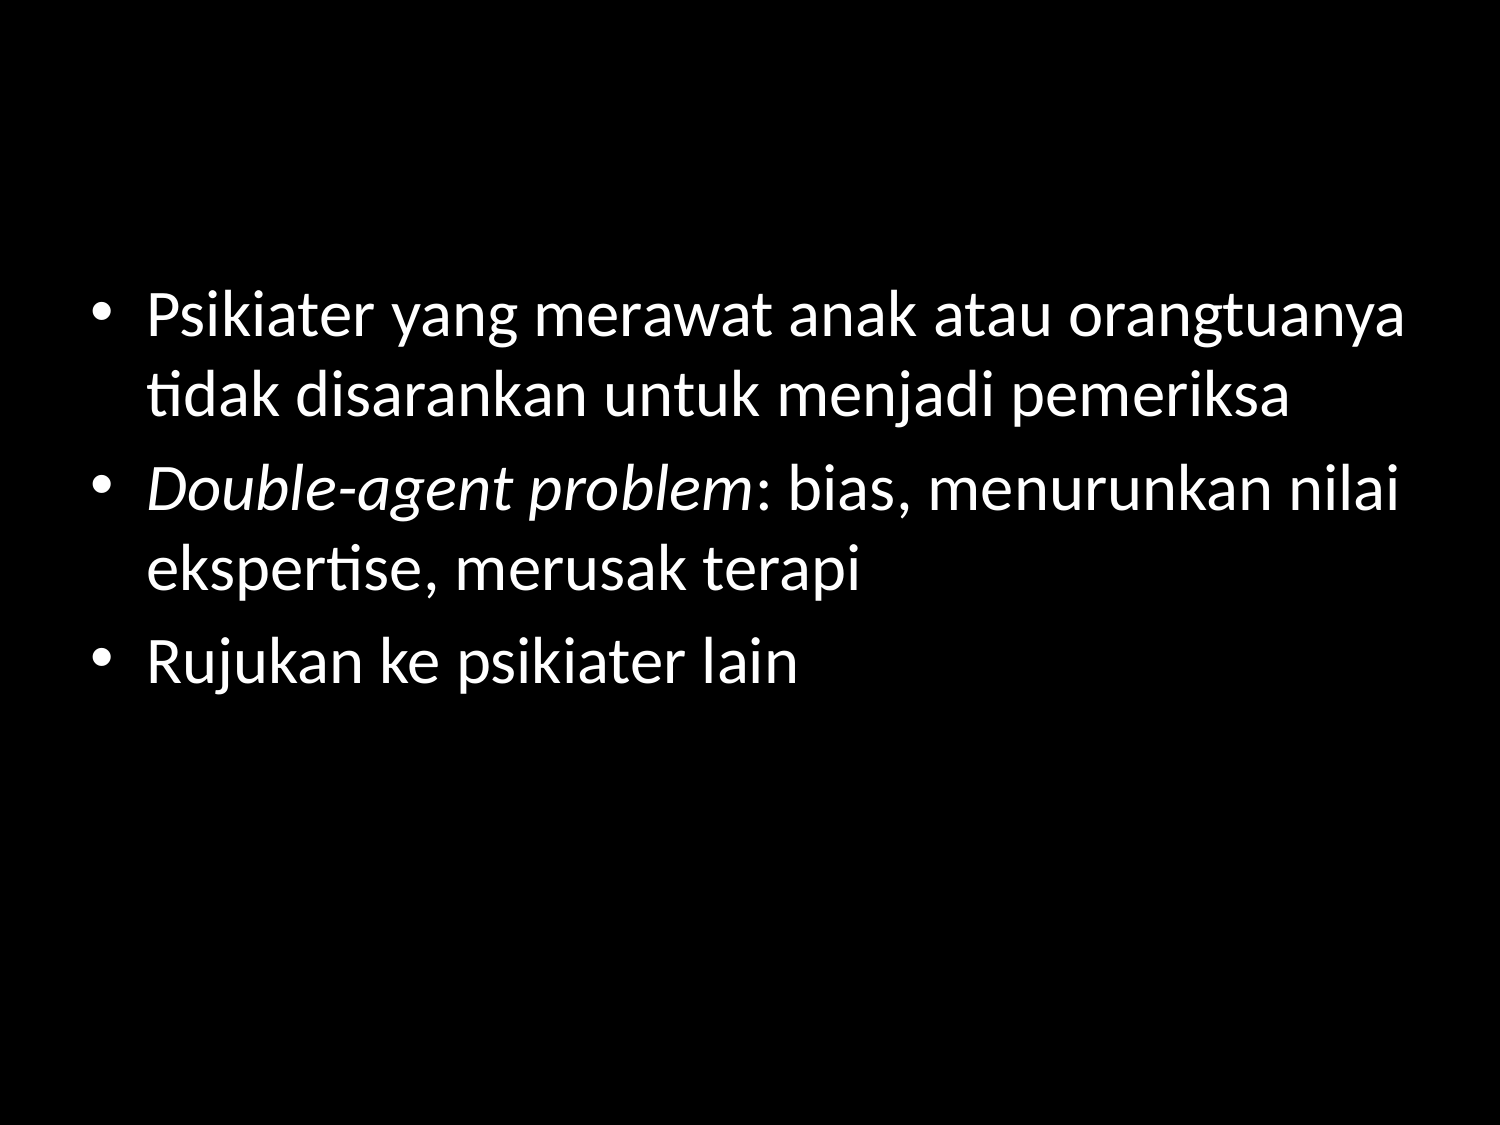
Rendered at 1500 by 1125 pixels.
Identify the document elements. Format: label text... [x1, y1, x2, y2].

list Psikiater yang merawat anak atau orangtuanya tidak disarankan untuk menjadi pemeriksa Double-agent problem: bias, menurunkan nilai ekspertise, merusak terapi Rujukan ke psikiater lain [75, 262, 1425, 1005]
